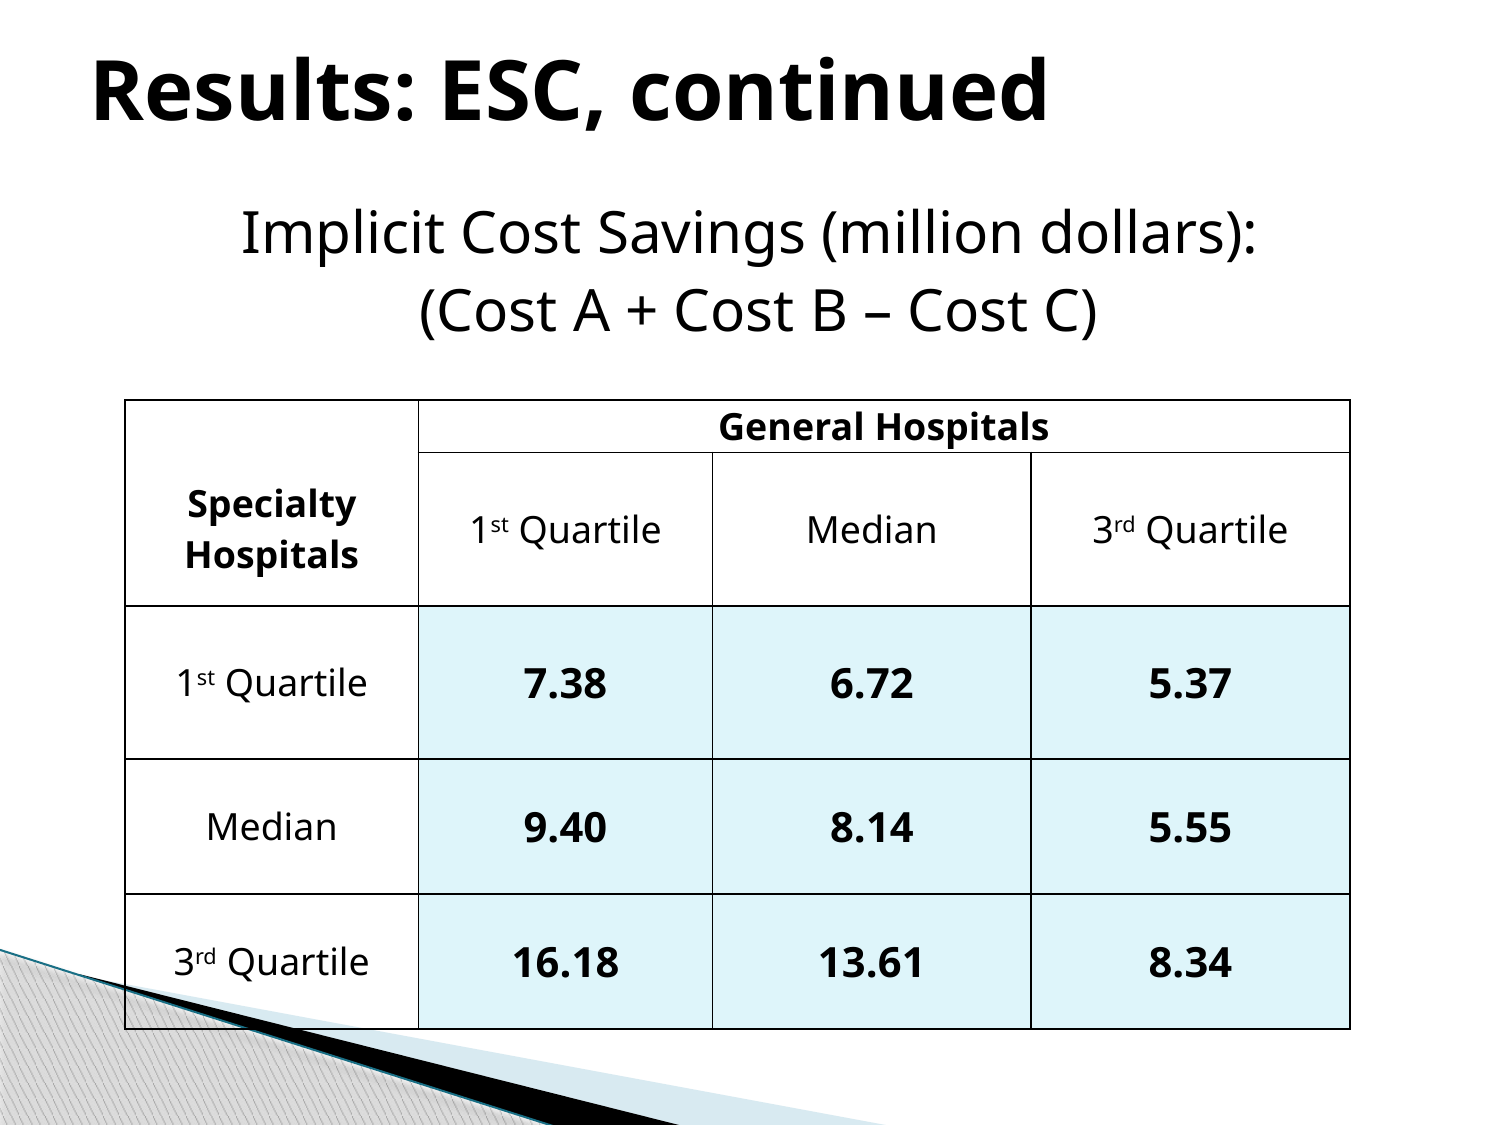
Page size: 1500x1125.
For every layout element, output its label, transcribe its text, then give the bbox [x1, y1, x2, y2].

table_cell 8.34 [1032, 930, 1349, 1028]
table_cell 13.61 [713, 930, 1030, 1028]
table_cell 3rd Quartile [126, 930, 418, 1028]
list Implicit Cost Savings (million dollars): (Cost A + Cost B – Cost C) [75, 233, 1425, 930]
title Results: ESC, continued [75, 45, 1425, 233]
table_cell 16.18 [419, 930, 712, 1028]
